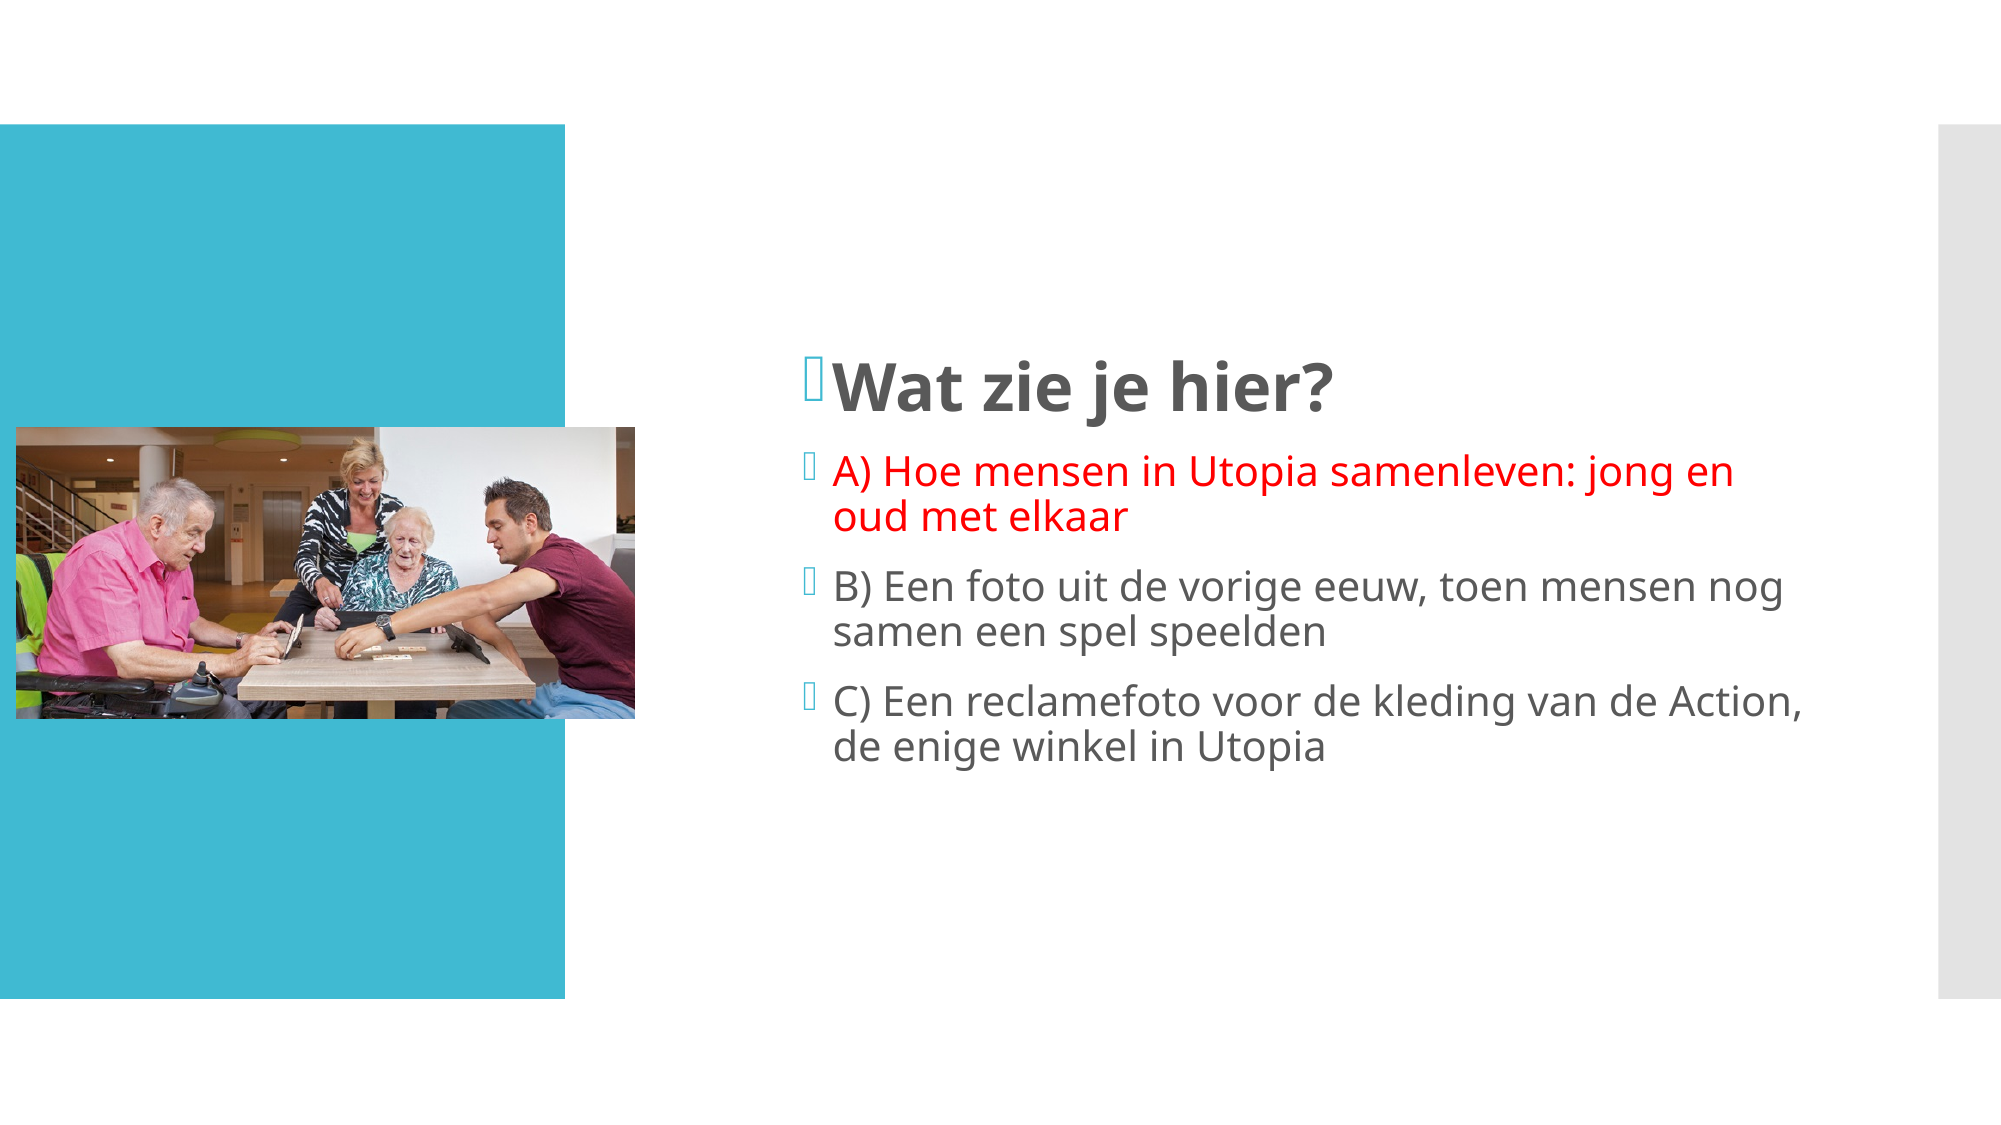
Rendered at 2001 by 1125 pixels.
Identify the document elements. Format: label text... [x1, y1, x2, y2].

picture [16, 427, 635, 719]
list Wat zie je hier? A) Hoe mensen in Utopia samenleven: jong en oud met elkaar B) Een foto uit de vorige eeuw, toen mensen nog samen een spel speelden C) Een reclamefoto voor de kleding van de Action, de enige winkel in Utopia [787, 142, 1835, 983]
